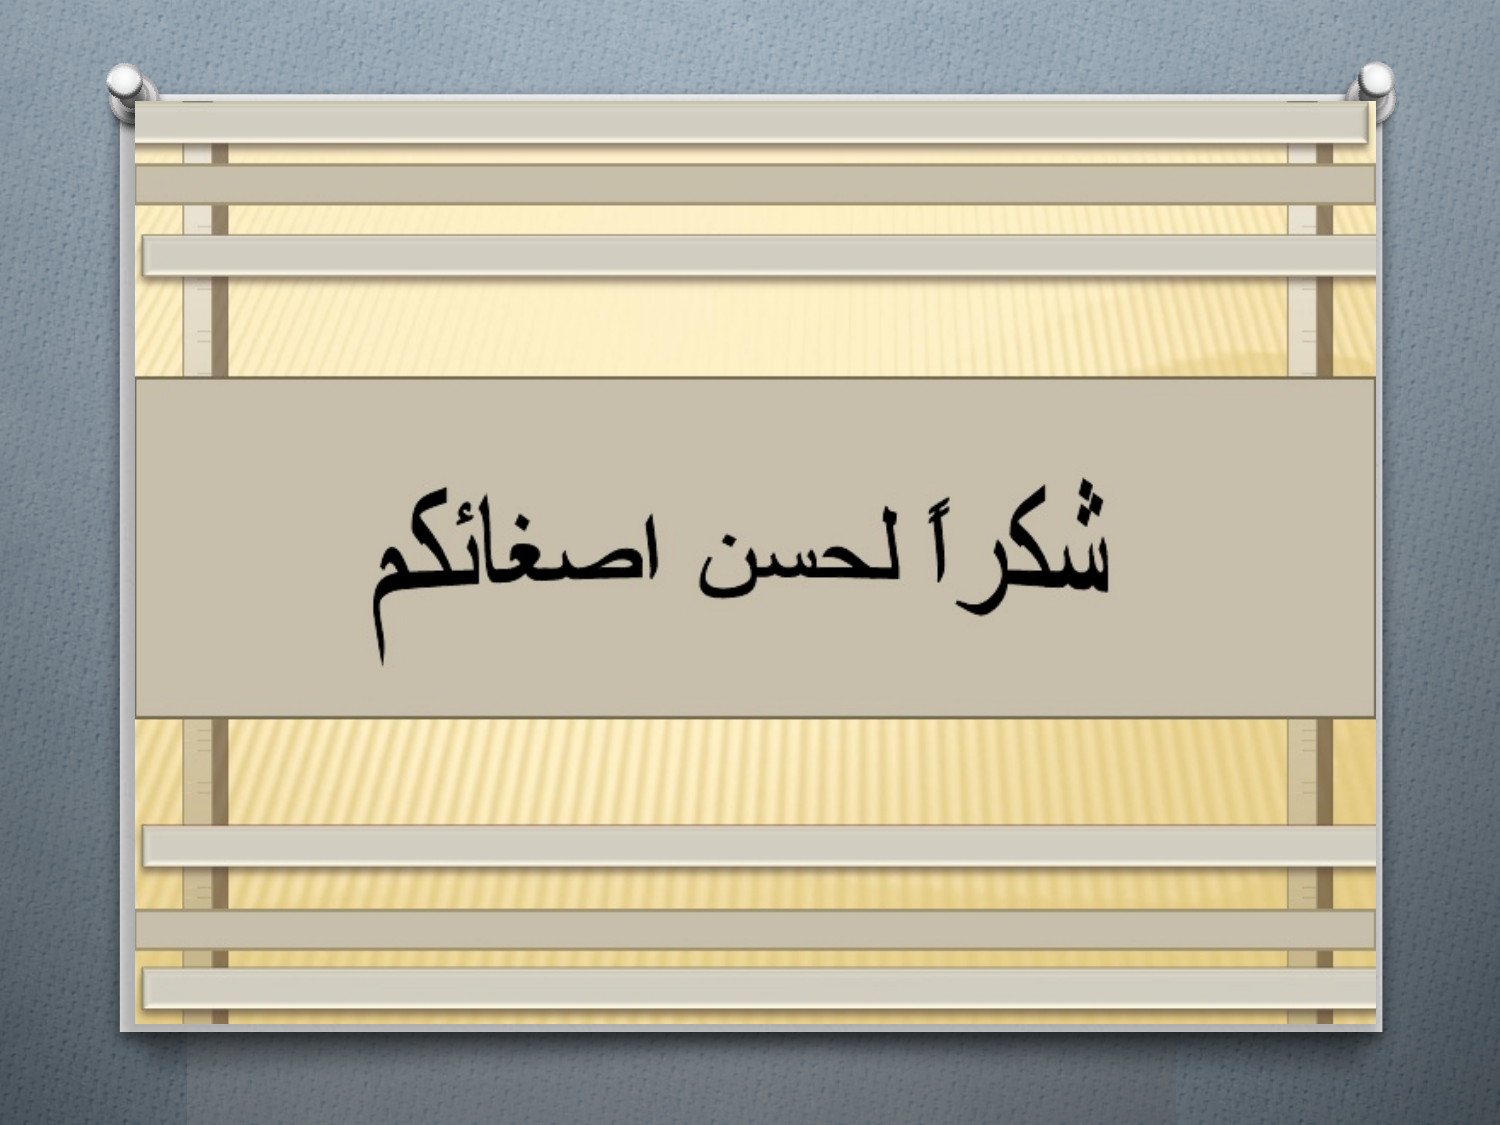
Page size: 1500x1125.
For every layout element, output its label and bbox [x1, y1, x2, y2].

picture [75, 29, 198, 142]
list [135, 101, 1377, 1024]
picture [1317, 35, 1439, 146]
